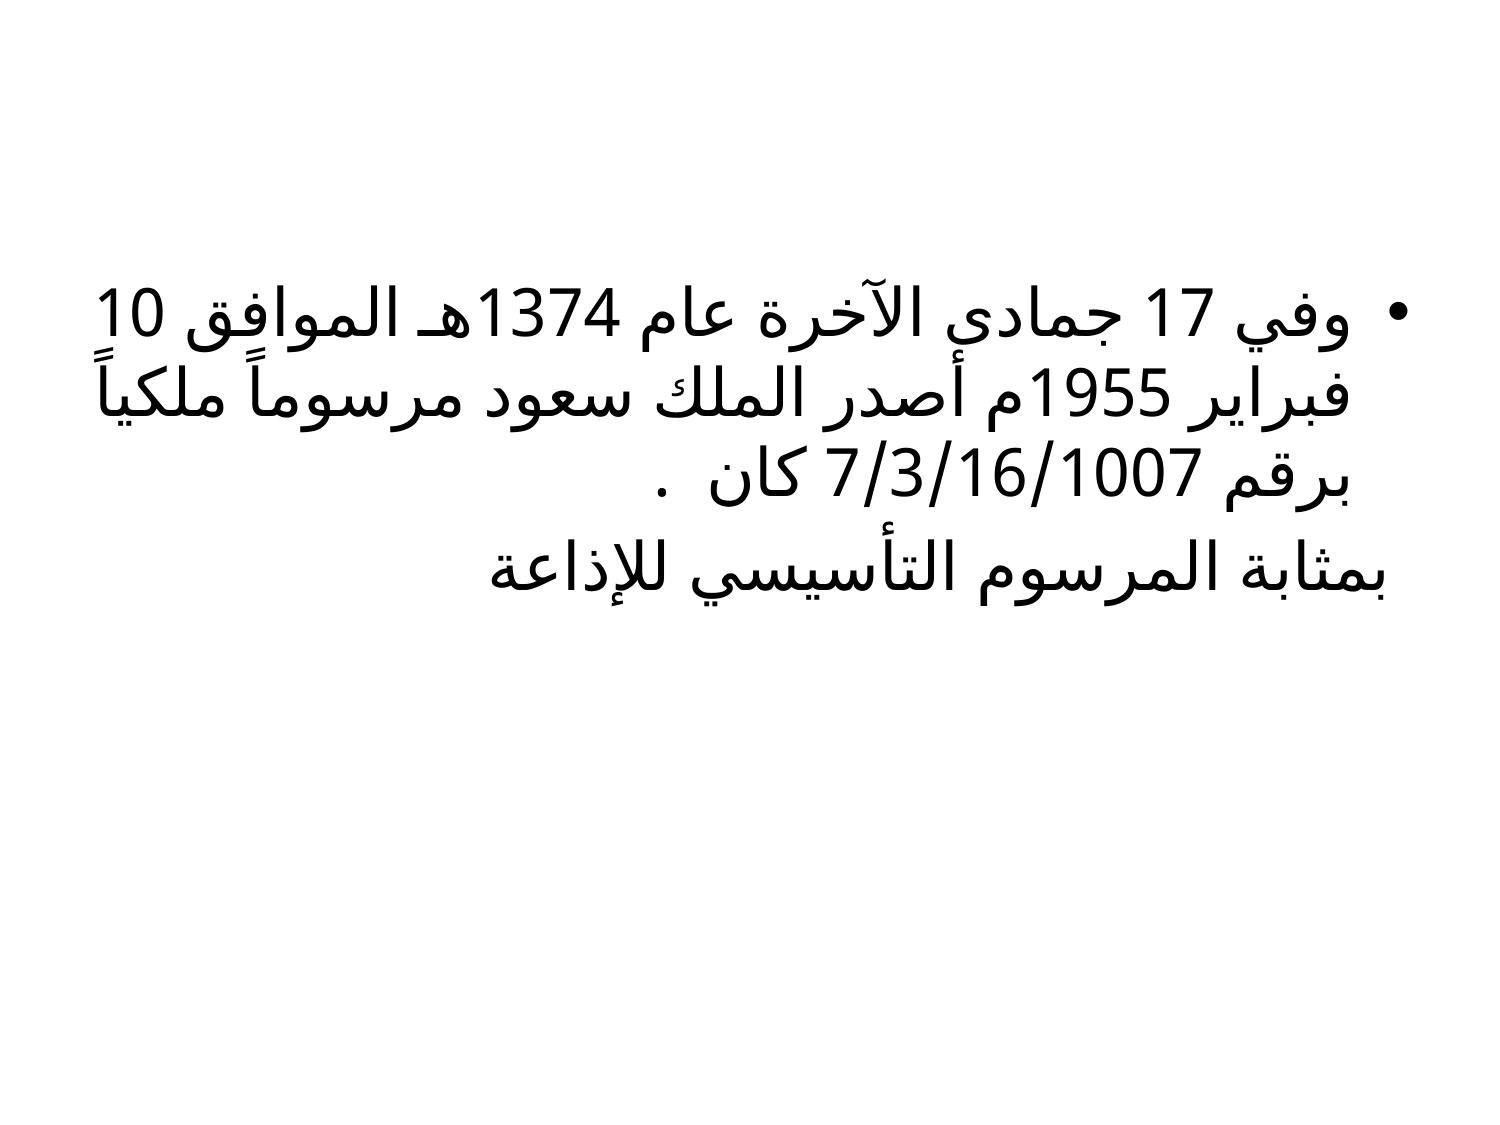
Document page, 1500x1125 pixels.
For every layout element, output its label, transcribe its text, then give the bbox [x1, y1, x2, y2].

list وفي 17 جمادى الآخرة عام 1374هـ الموافق 10 فبراير 1955م أصدر الملك سعود مرسوماً ملكياً برقم 7/3/16/1007 كان . بمثابة المرسوم التأسيسي للإذاعة [75, 262, 1425, 1005]
